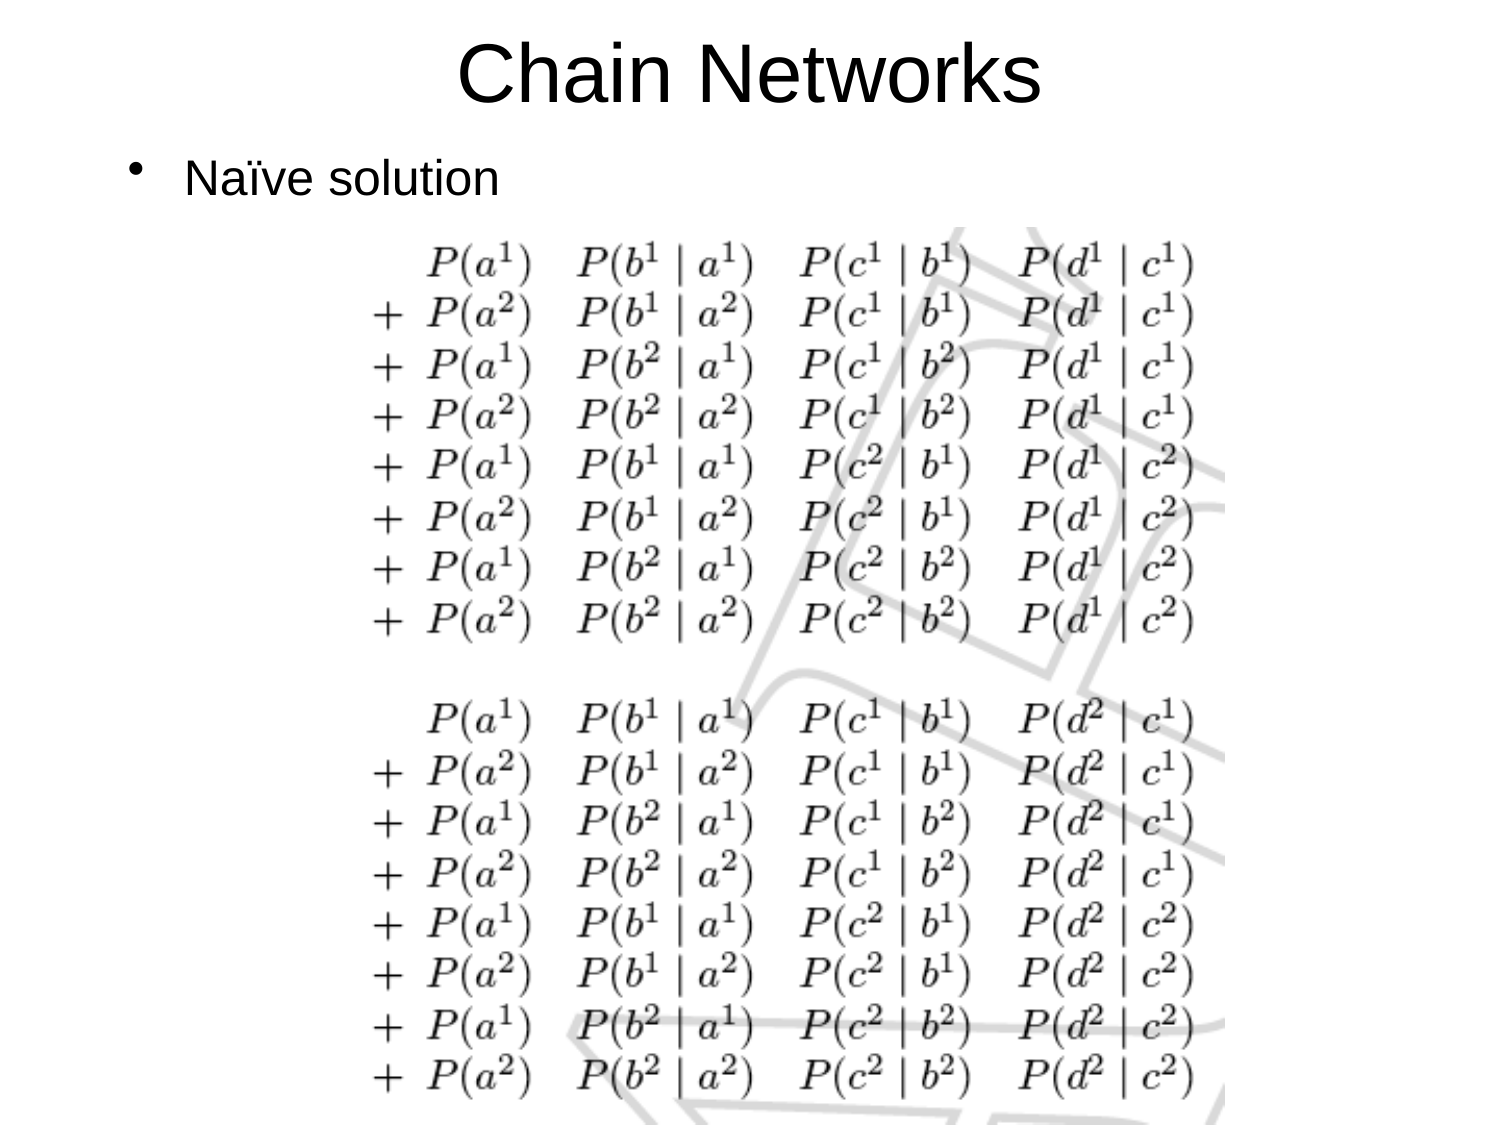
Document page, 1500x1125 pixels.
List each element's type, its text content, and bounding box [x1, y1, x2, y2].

picture [349, 226, 1226, 1125]
list Naïve solution [112, 137, 1388, 1001]
title Chain Networks [112, 12, 1388, 126]
